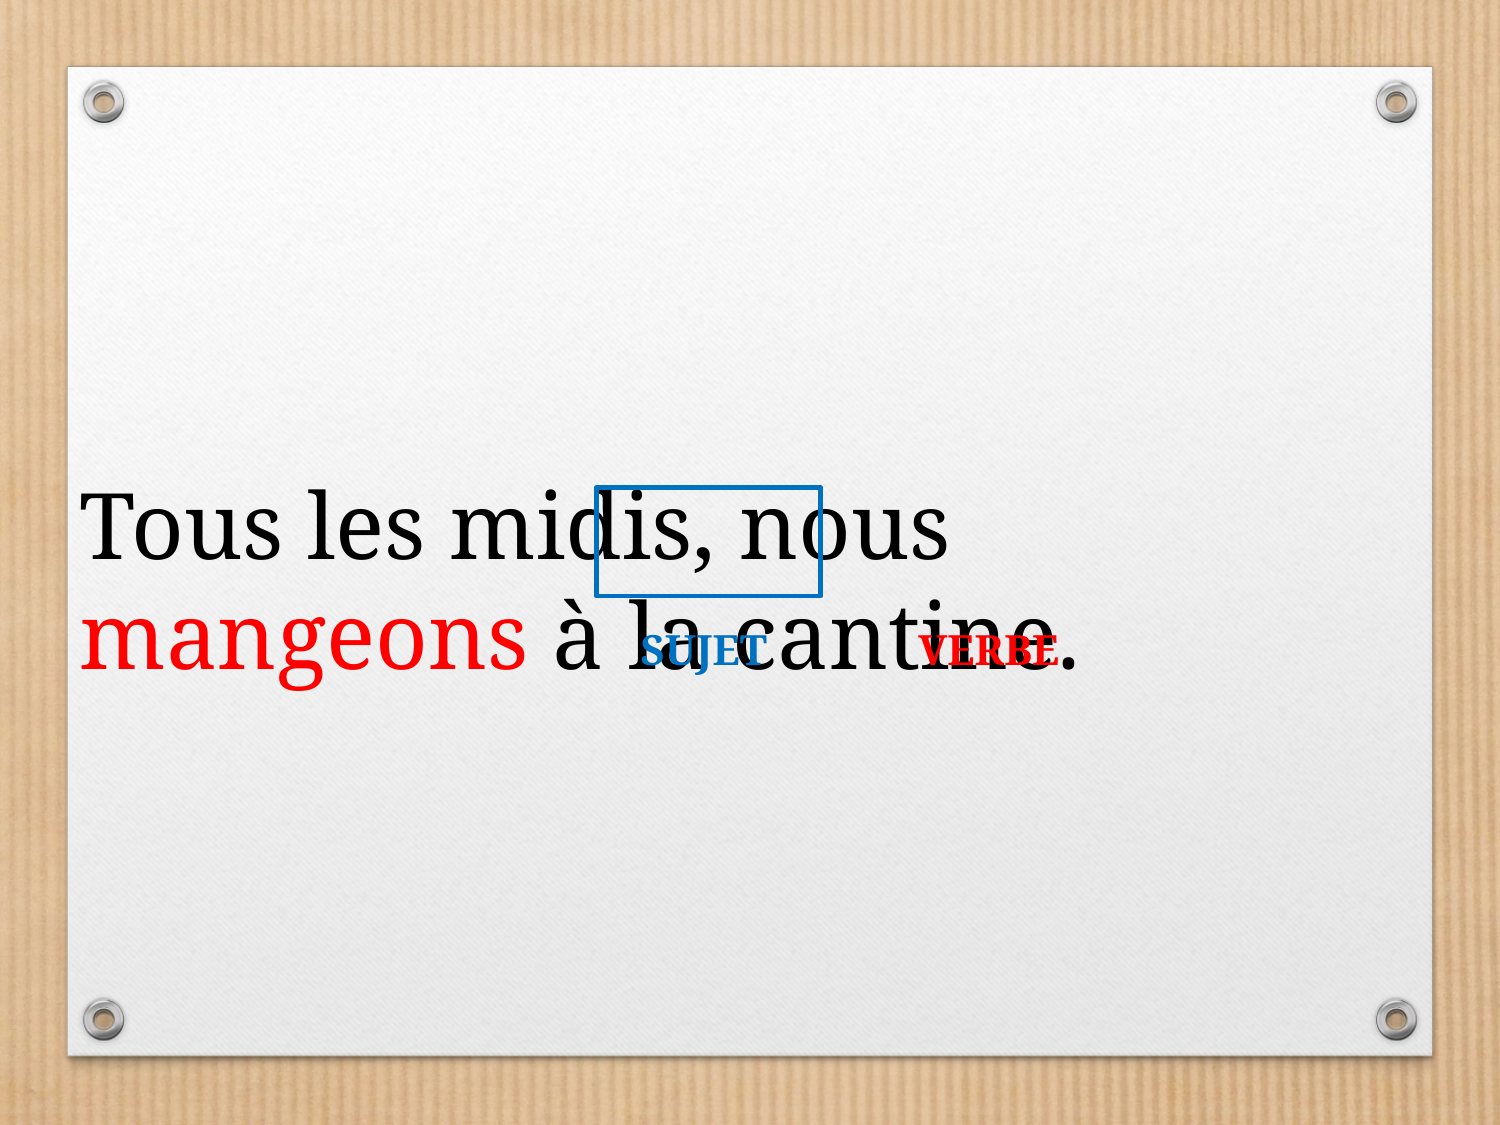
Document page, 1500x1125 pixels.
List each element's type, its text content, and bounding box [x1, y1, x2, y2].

text_box [595, 486, 822, 597]
text_box SUJET [625, 616, 792, 682]
text_box Tous les midis, nous mangeons à la cantine. [64, 460, 1436, 696]
picture [0, 0, 1500, 1125]
text_box VERBE [903, 616, 1081, 682]
